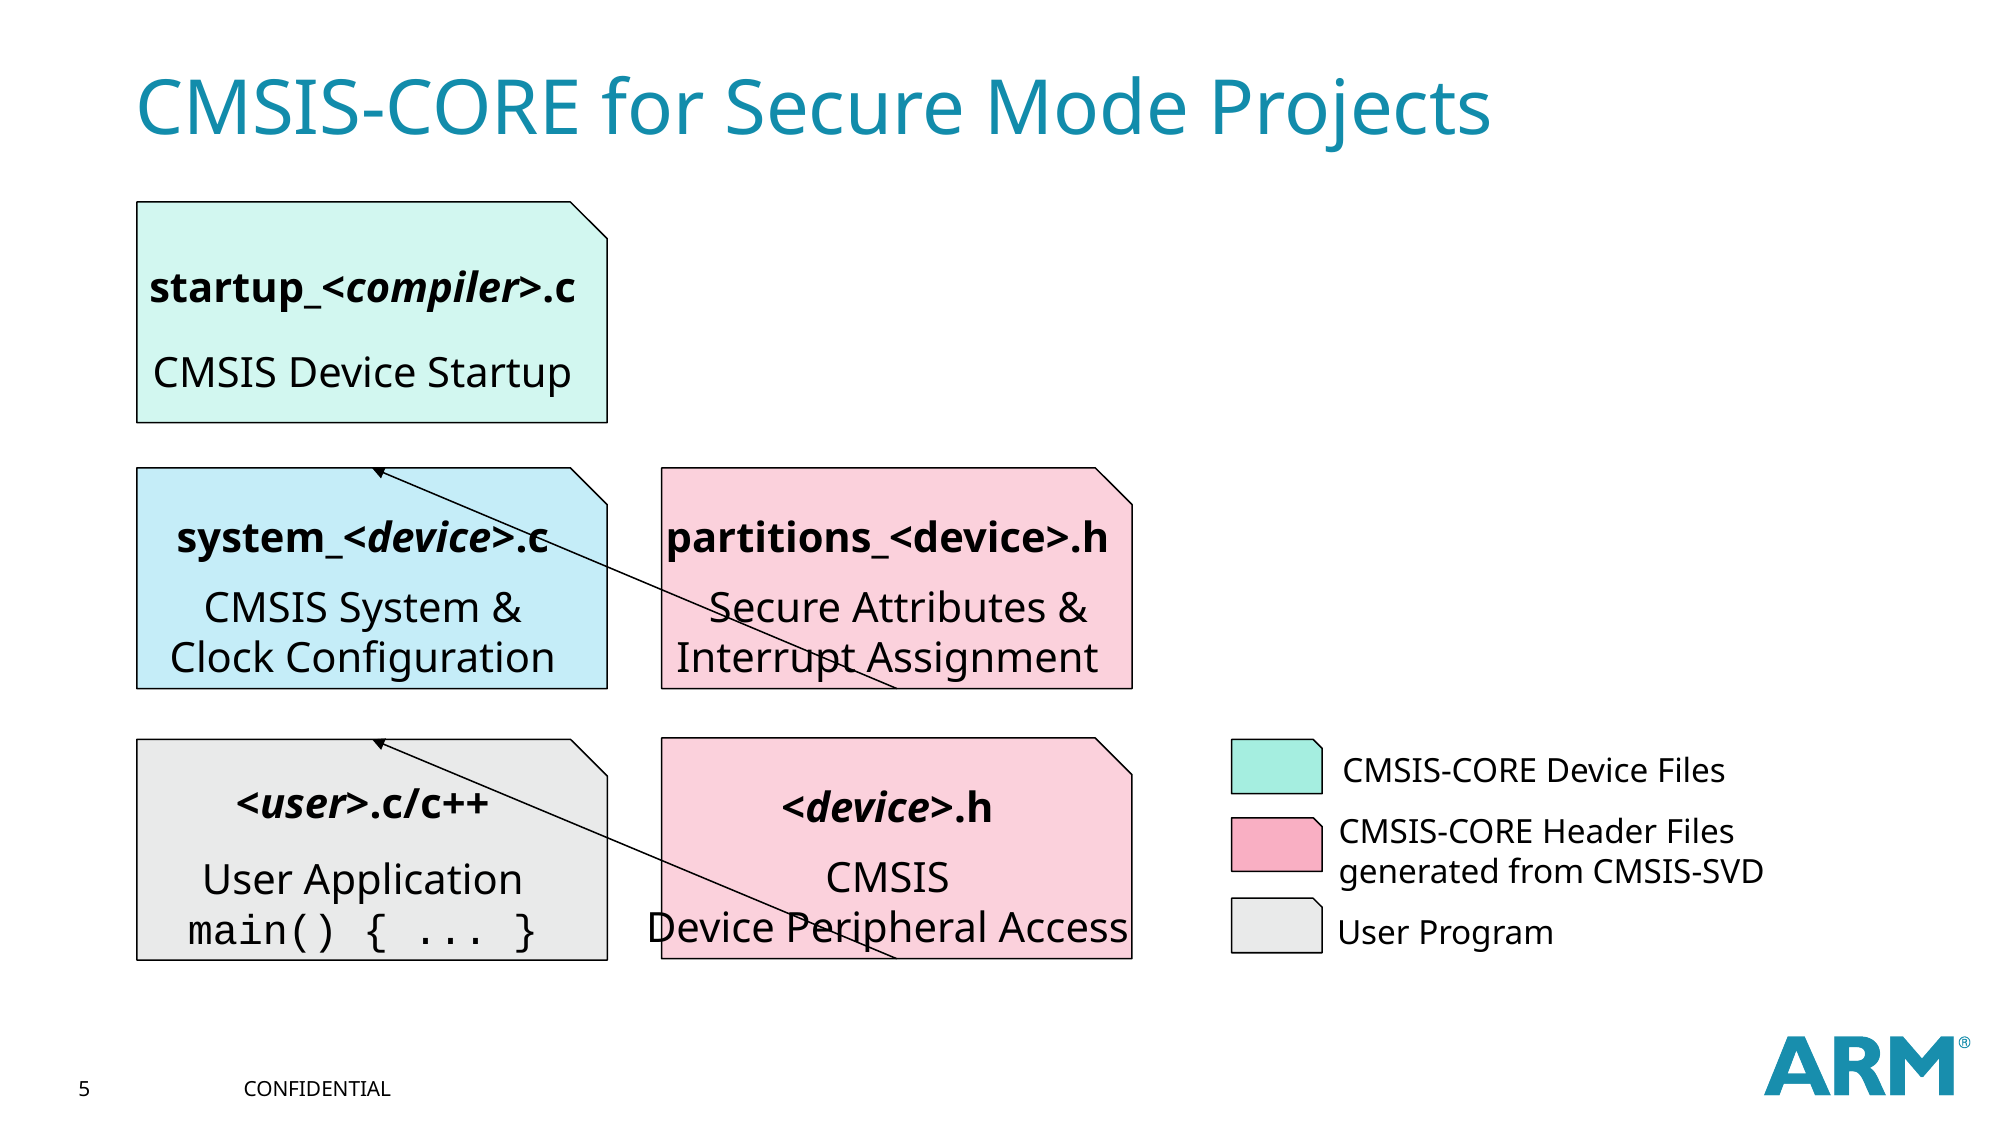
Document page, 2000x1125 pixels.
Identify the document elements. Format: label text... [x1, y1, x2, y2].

text_box CMSIS-CORE Header Files generated from CMSIS-SVD [1318, 800, 1902, 901]
picture [999, 1012, 2000, 1125]
text_box [1231, 898, 1317, 953]
text_box CMSIS-CORE Device Files [1322, 739, 1903, 800]
text_box User Program [1317, 901, 1773, 961]
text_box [136, 201, 1133, 961]
text_box [1231, 739, 1322, 794]
text_box [1231, 817, 1323, 872]
title CMSIS-CORE for Secure Mode Projects [135, 58, 1798, 151]
